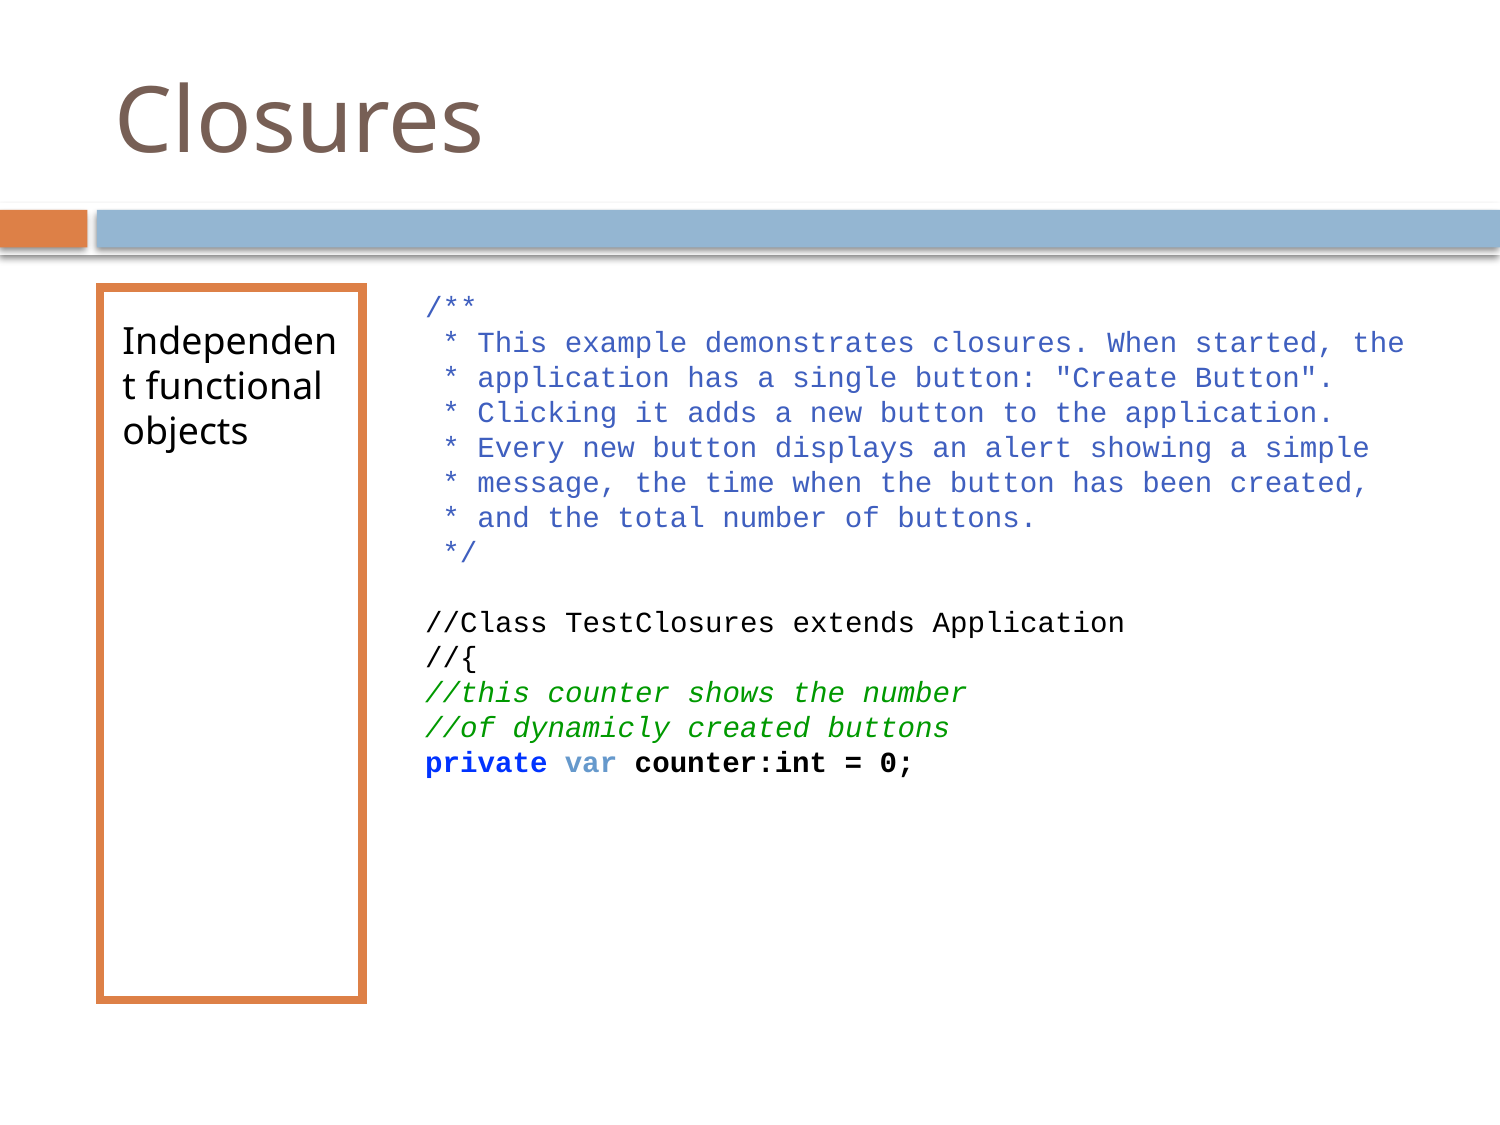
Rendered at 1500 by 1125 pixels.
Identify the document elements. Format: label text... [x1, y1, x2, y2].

text_box /** * This example demonstrates closures. When started, the * application has a single button: "Create Button". * Clicking it adds a new button to the application. * Every new button displays an alert showing a simple * message, the time when the button has been created, * and the total number of buttons. */ //Class TestClosures extends Application //{ //this counter shows the number //of dynamicly created buttons private var counter:int = 0; [410, 281, 1454, 821]
list Independent functional objects [96, 283, 367, 1004]
title Closures [99, 44, 1426, 188]
